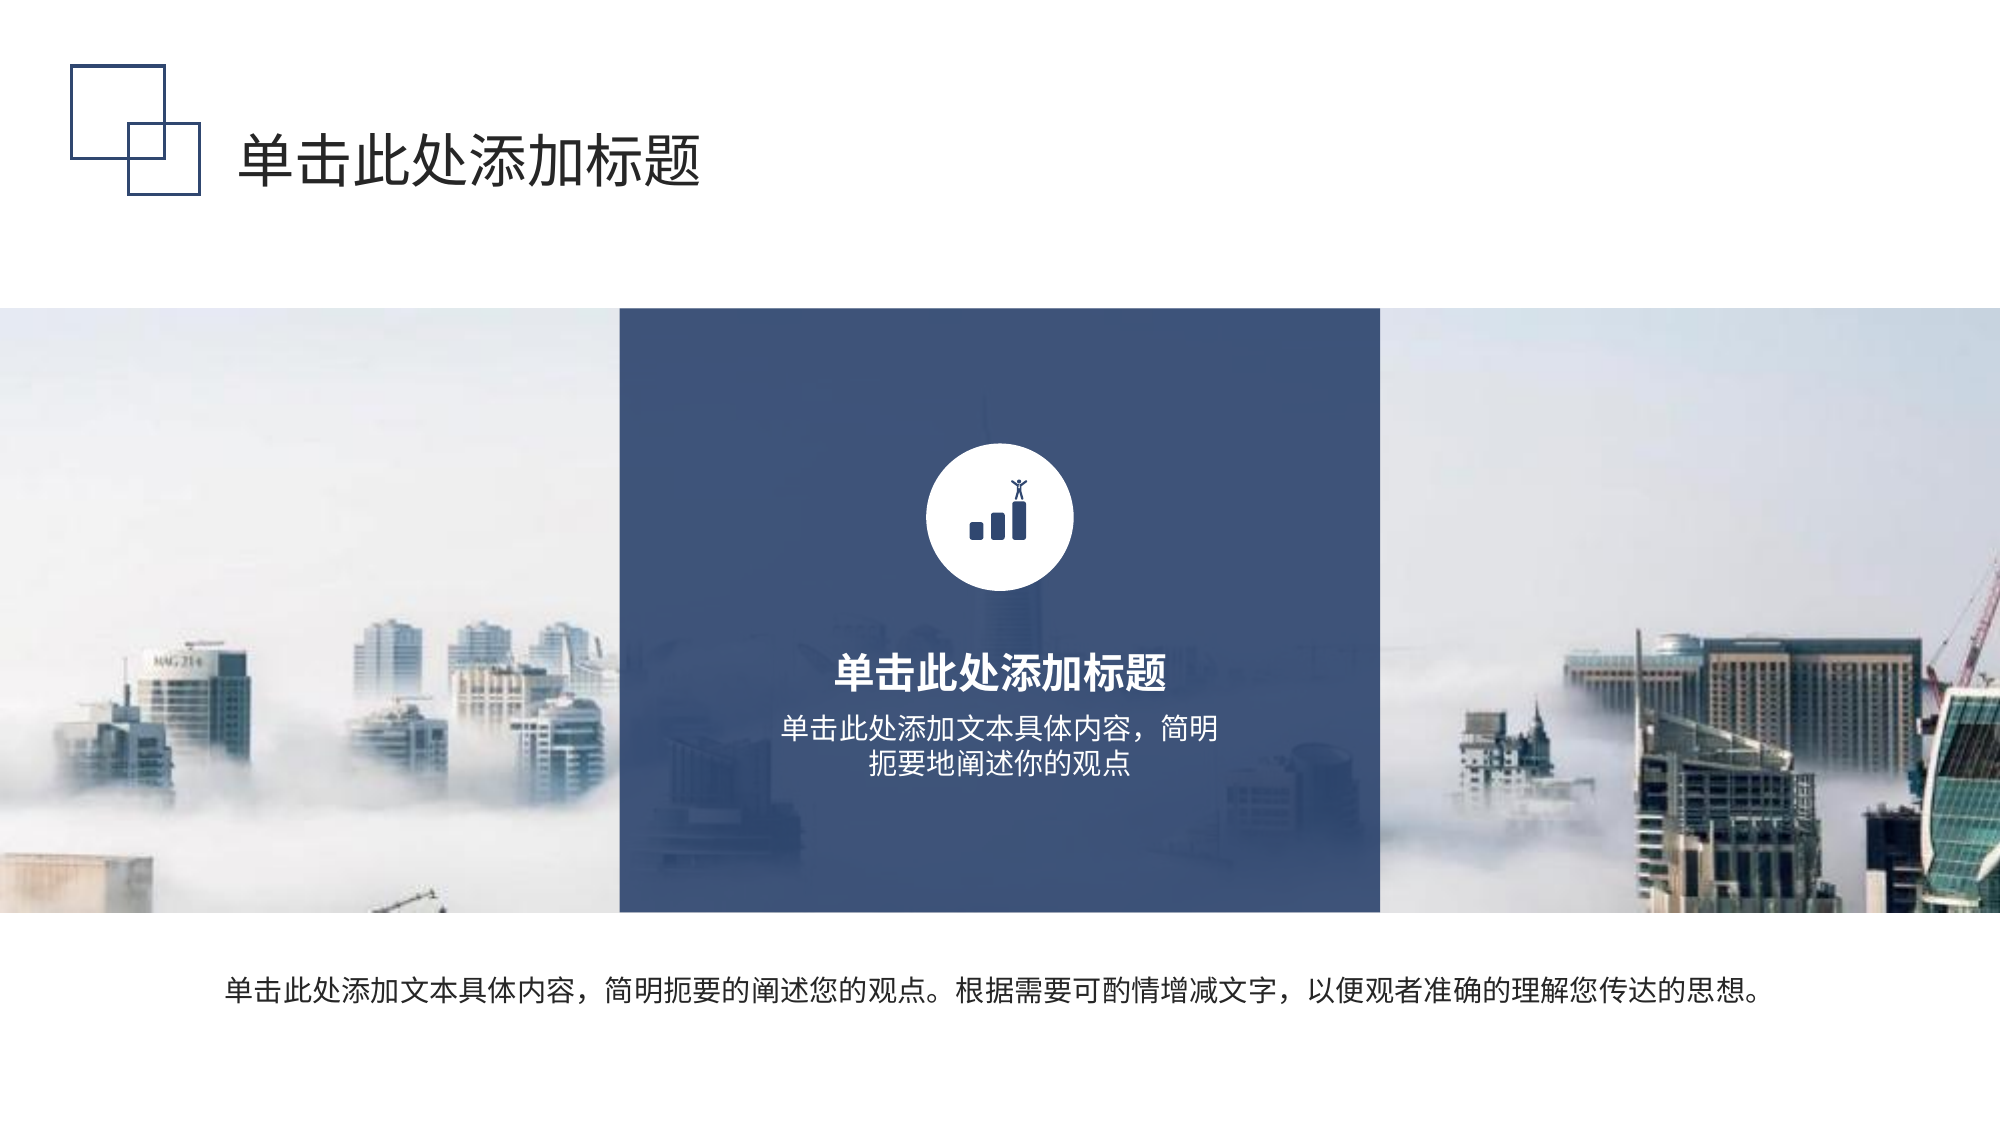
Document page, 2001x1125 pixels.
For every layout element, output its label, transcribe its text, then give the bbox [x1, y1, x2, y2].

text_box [969, 479, 1028, 540]
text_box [756, 628, 1244, 825]
text_box 单击此处添加文本具体内容，简明扼要的阐述您的观点。根据需要可酌情增减文字，以便观者准确的理解您传达的思想。 [181, 946, 1819, 1102]
picture [0, 308, 2000, 913]
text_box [71, 66, 200, 195]
text_box 单击此处添加标题 [221, 100, 1340, 218]
